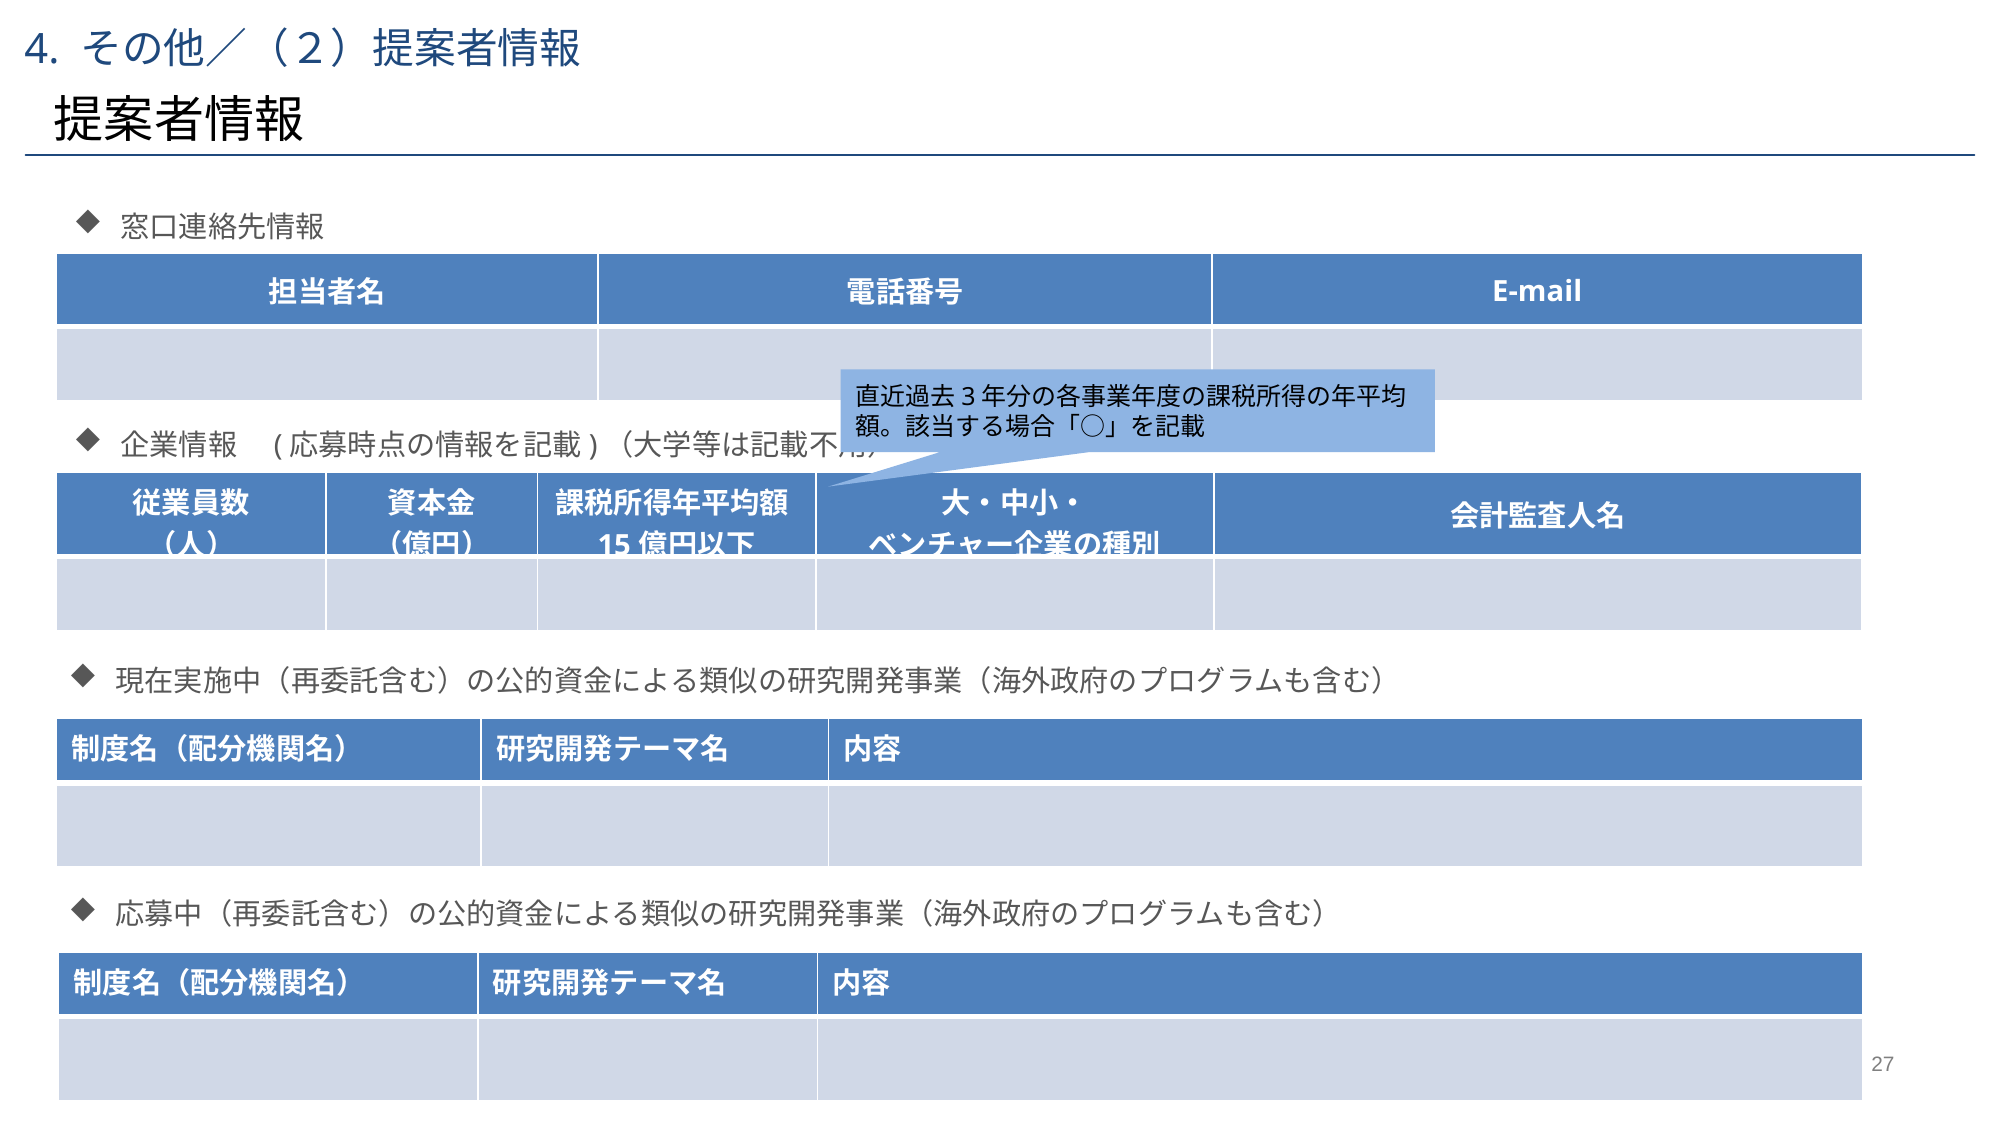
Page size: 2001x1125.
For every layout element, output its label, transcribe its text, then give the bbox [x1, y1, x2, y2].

table_header 電話番号 [599, 254, 1211, 324]
table_cell [57, 329, 597, 400]
table_cell [1213, 329, 1862, 400]
table_cell [59, 1019, 477, 1100]
text_box 応募中（再委託含む）の公的資金による類似の研究開発事業（海外政府のプログラムも含む） [53, 883, 769, 943]
table_header 研究開発テーマ名 [482, 719, 828, 780]
table_header 内容 [818, 953, 1862, 1014]
table_header 内容 [829, 719, 1862, 780]
table_cell [57, 786, 480, 866]
table_header E-mail [1213, 254, 1862, 324]
text_box 窓口連絡先情報 [58, 195, 774, 255]
table_header 制度名（配分機関名） [57, 719, 480, 780]
table_header 課税所得年平均額15億円以下 [538, 474, 815, 554]
table_cell [482, 786, 828, 866]
table_header 資本金 （億円） [327, 474, 537, 554]
table_header 研究開発テーマ名 [479, 953, 817, 1014]
text_box 直近過去3年分の各事業年度の課税所得の年平均額。該当する場合「○」を記載 [827, 368, 1436, 488]
table_header 会計監査人名 [1215, 473, 1861, 554]
table_header 担当者名 [57, 254, 597, 324]
table_cell [818, 1019, 1862, 1100]
table_cell [1215, 559, 1861, 630]
table_cell [327, 559, 537, 630]
table_header 従業員数 （人） [57, 473, 325, 554]
table_header 制度名（配分機関名） [59, 953, 477, 1014]
table_cell [817, 559, 1213, 630]
table_cell [479, 1019, 817, 1100]
table_cell [57, 559, 325, 630]
table_cell [599, 329, 1211, 400]
table_header 大・中小・ ベンチャー企業の種別 [817, 473, 1213, 554]
text_box 4. その他／（２）提案者情報 [24, 28, 1818, 74]
text_box 企業情報 (応募時点の情報を記載)（大学等は記載不用） [58, 414, 903, 474]
text_box 提案者情報 [53, 94, 1899, 149]
table_cell [829, 786, 1862, 866]
text_box 現在実施中（再委託含む）の公的資金による類似の研究開発事業（海外政府のプログラムも含む） [53, 650, 769, 710]
table_cell [538, 559, 815, 630]
